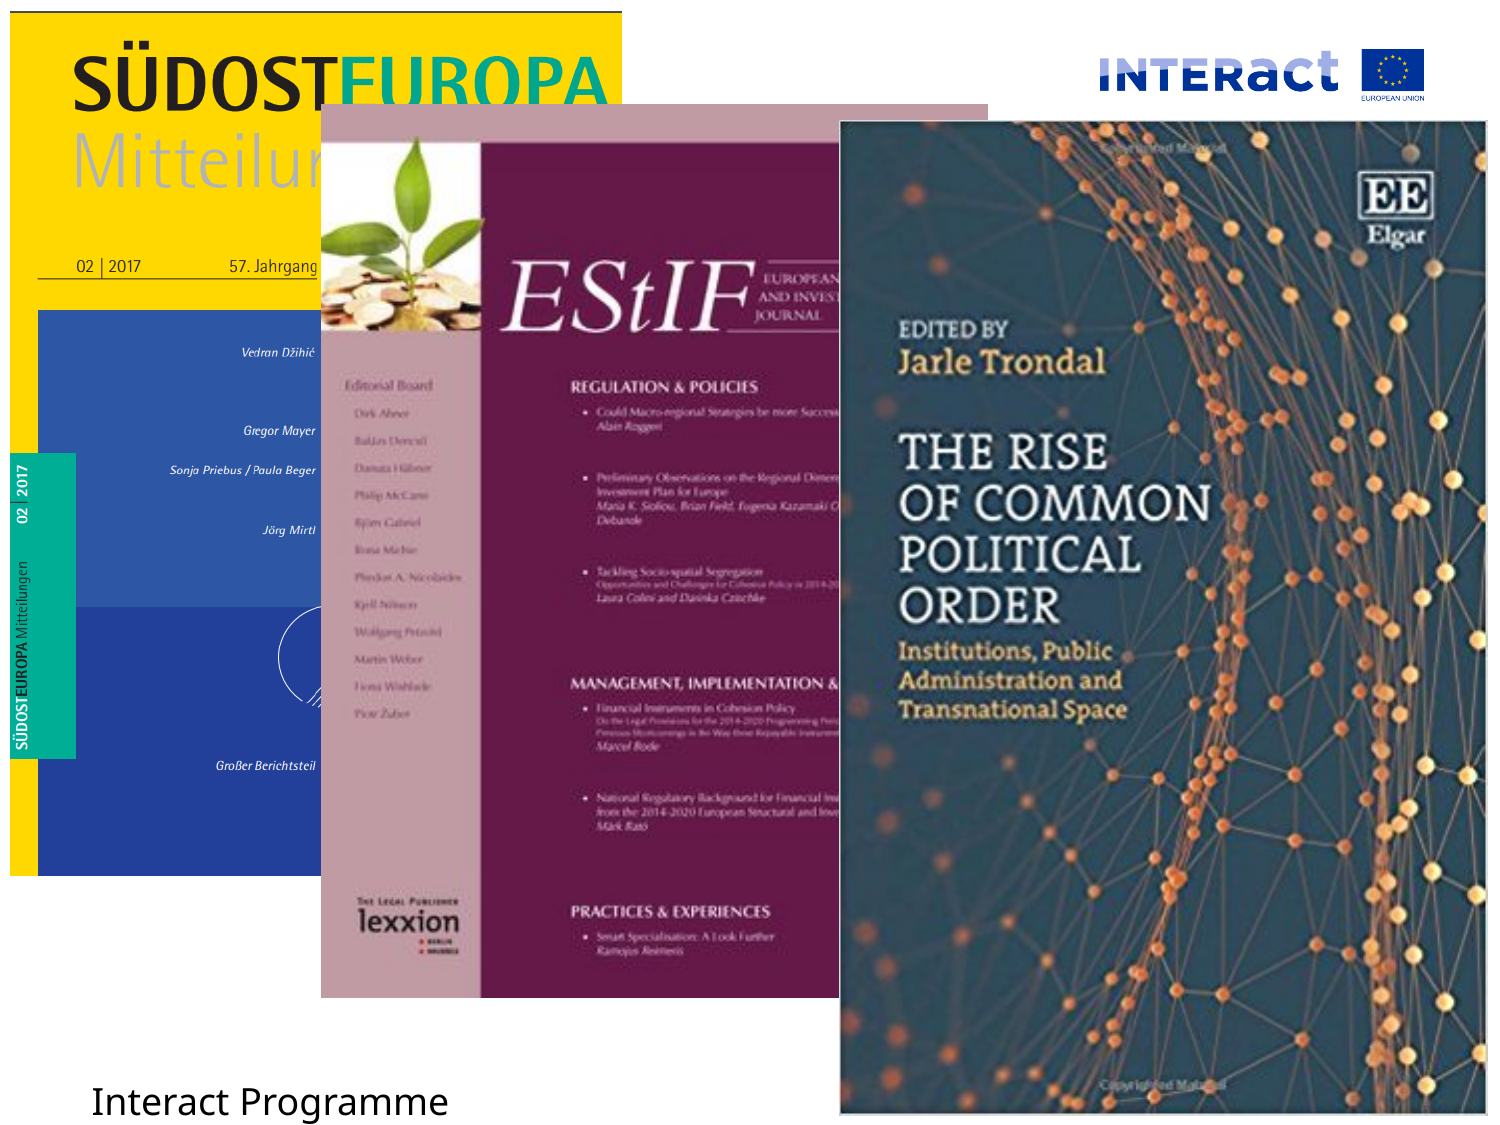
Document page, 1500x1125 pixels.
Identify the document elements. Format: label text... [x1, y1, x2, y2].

picture [10, 11, 1488, 1116]
footer Interact Programme [76, 1070, 833, 1099]
picture [1100, 49, 1424, 101]
